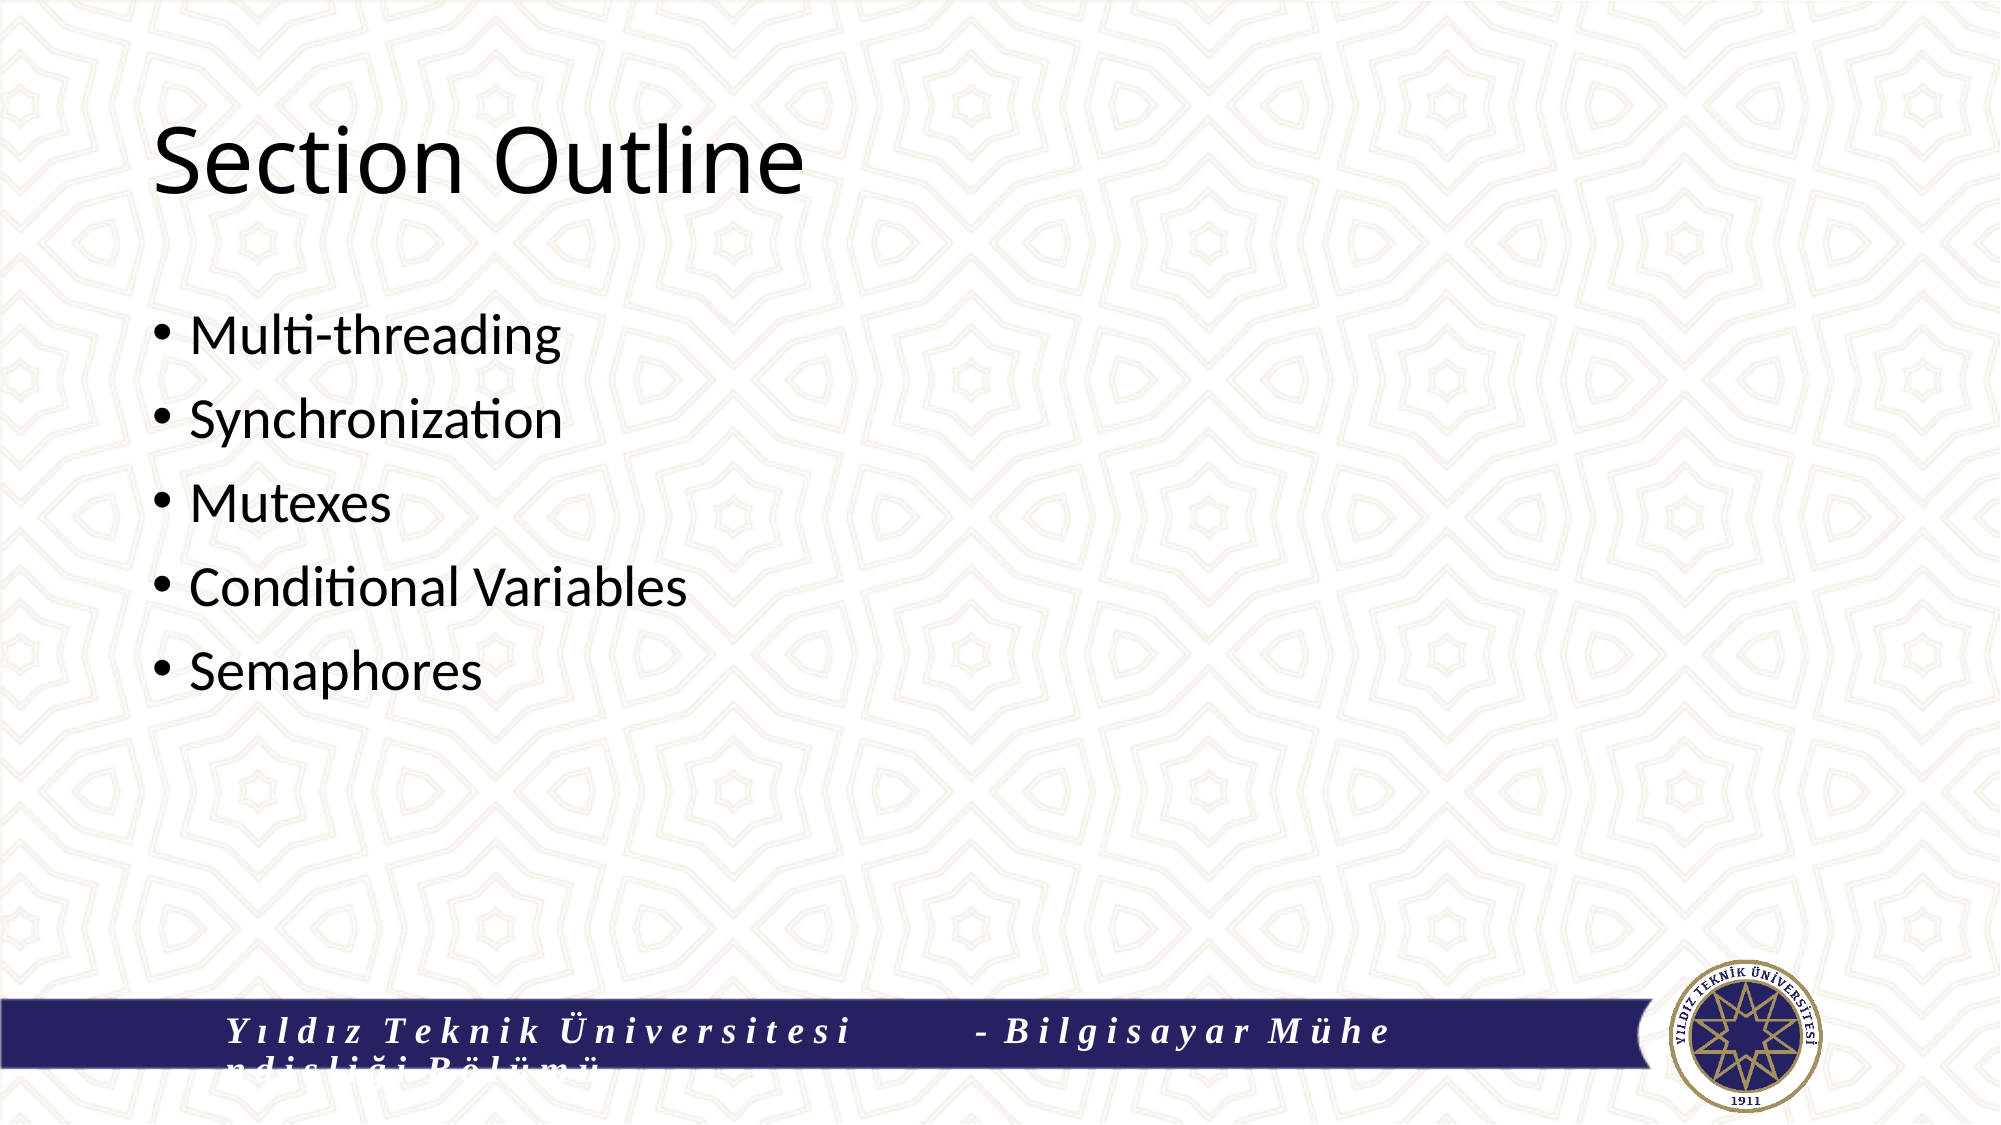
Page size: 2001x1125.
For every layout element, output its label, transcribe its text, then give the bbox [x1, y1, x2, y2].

text_box Multi-threading Synchronization Mutexes Conditional Variables Semaphores [150, 279, 1901, 703]
footer Y ı l d ı z T e k n i k Ü n i v e r s i t e s i - B i l g i s a y a r M ü h e n d i s l i ğ i B ö l ü m ü [222, 1011, 1398, 1125]
title Section Outline [150, 50, 1551, 279]
picture [0, 0, 2000, 1125]
